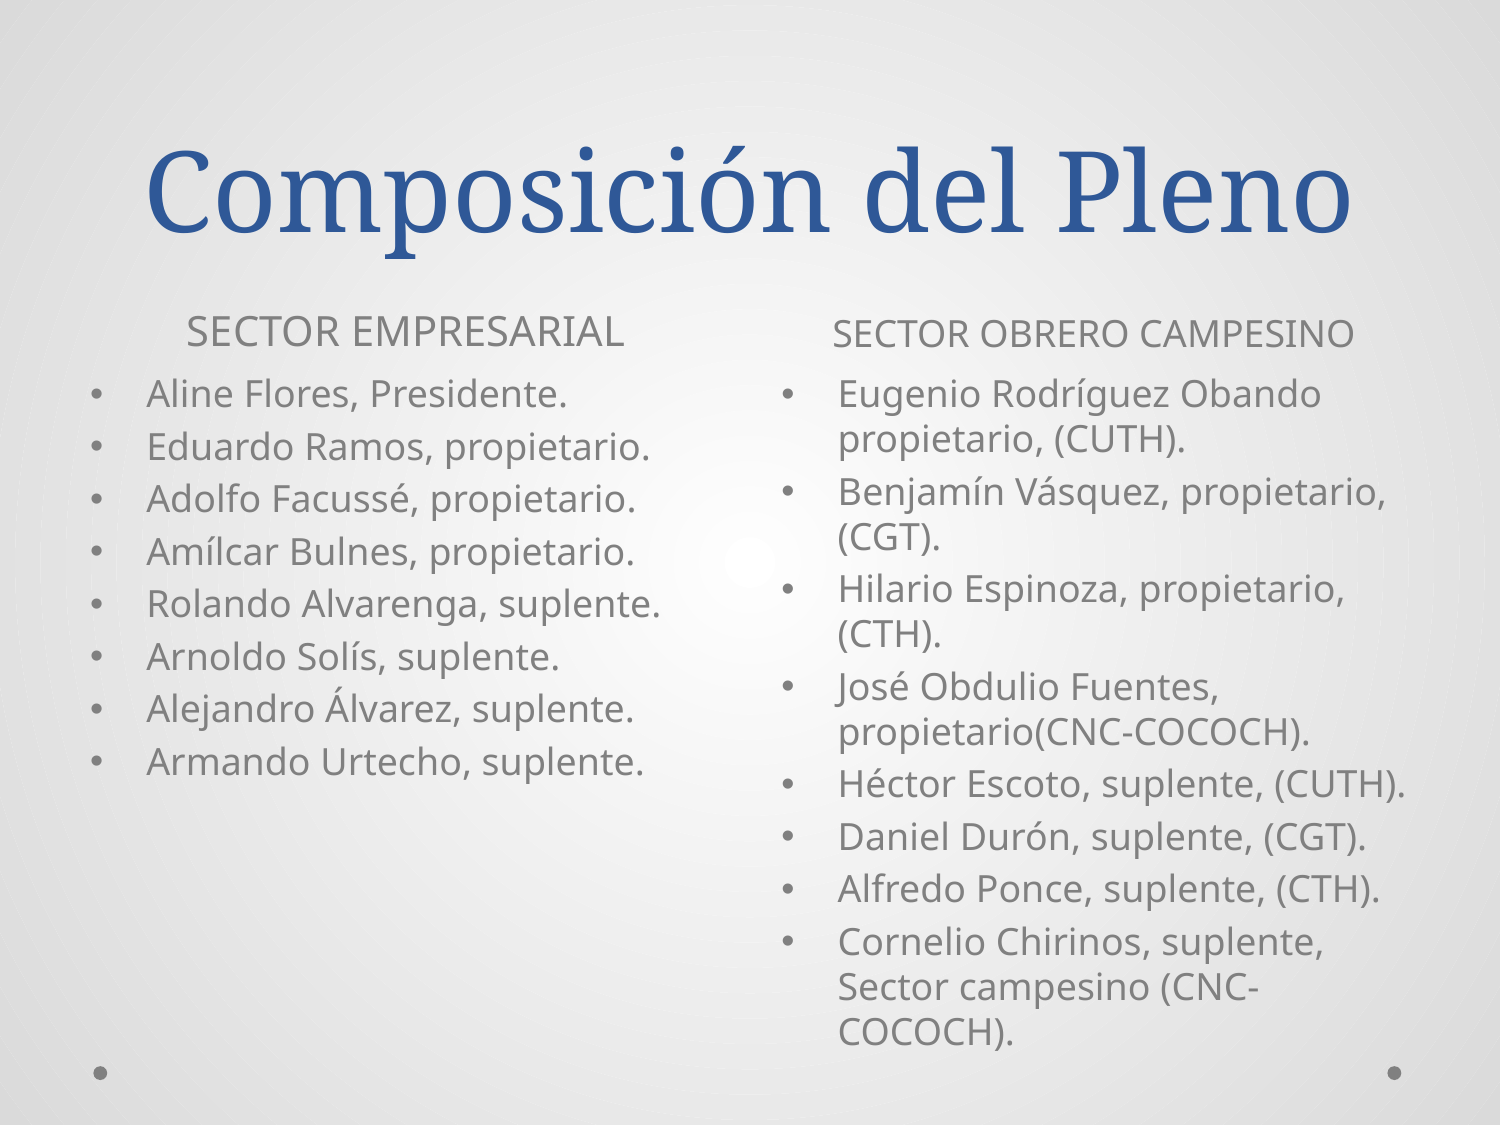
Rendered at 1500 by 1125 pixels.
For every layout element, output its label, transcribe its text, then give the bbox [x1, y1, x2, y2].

list Eugenio Rodríguez Obando propietario, (CUTH). Benjamín Vásquez, propietario, (CGT). Hilario Espinoza, propietario, (CTH). José Obdulio Fuentes, propietario(CNC-COCOCH). Héctor Escoto, suplente, (CUTH). Daniel Durón, suplente, (CGT). Alfredo Ponce, suplente, (CTH). Cornelio Chirinos, suplente, Sector campesino (CNC-COCOCH). [766, 363, 1430, 1005]
list SECTOR EMPRESARIAL [75, 262, 738, 363]
title Composición del Pleno [75, 0, 1425, 263]
list SECTOR OBRERO CAMPESINO [762, 262, 1426, 363]
list Aline Flores, Presidente. Eduardo Ramos, propietario. Adolfo Facussé, propietario. Amílcar Bulnes, propietario. Rolando Alvarenga, suplente. Arnoldo Solís, suplente. Alejandro Álvarez, suplente. Armando Urtecho, suplente. [75, 363, 738, 1005]
